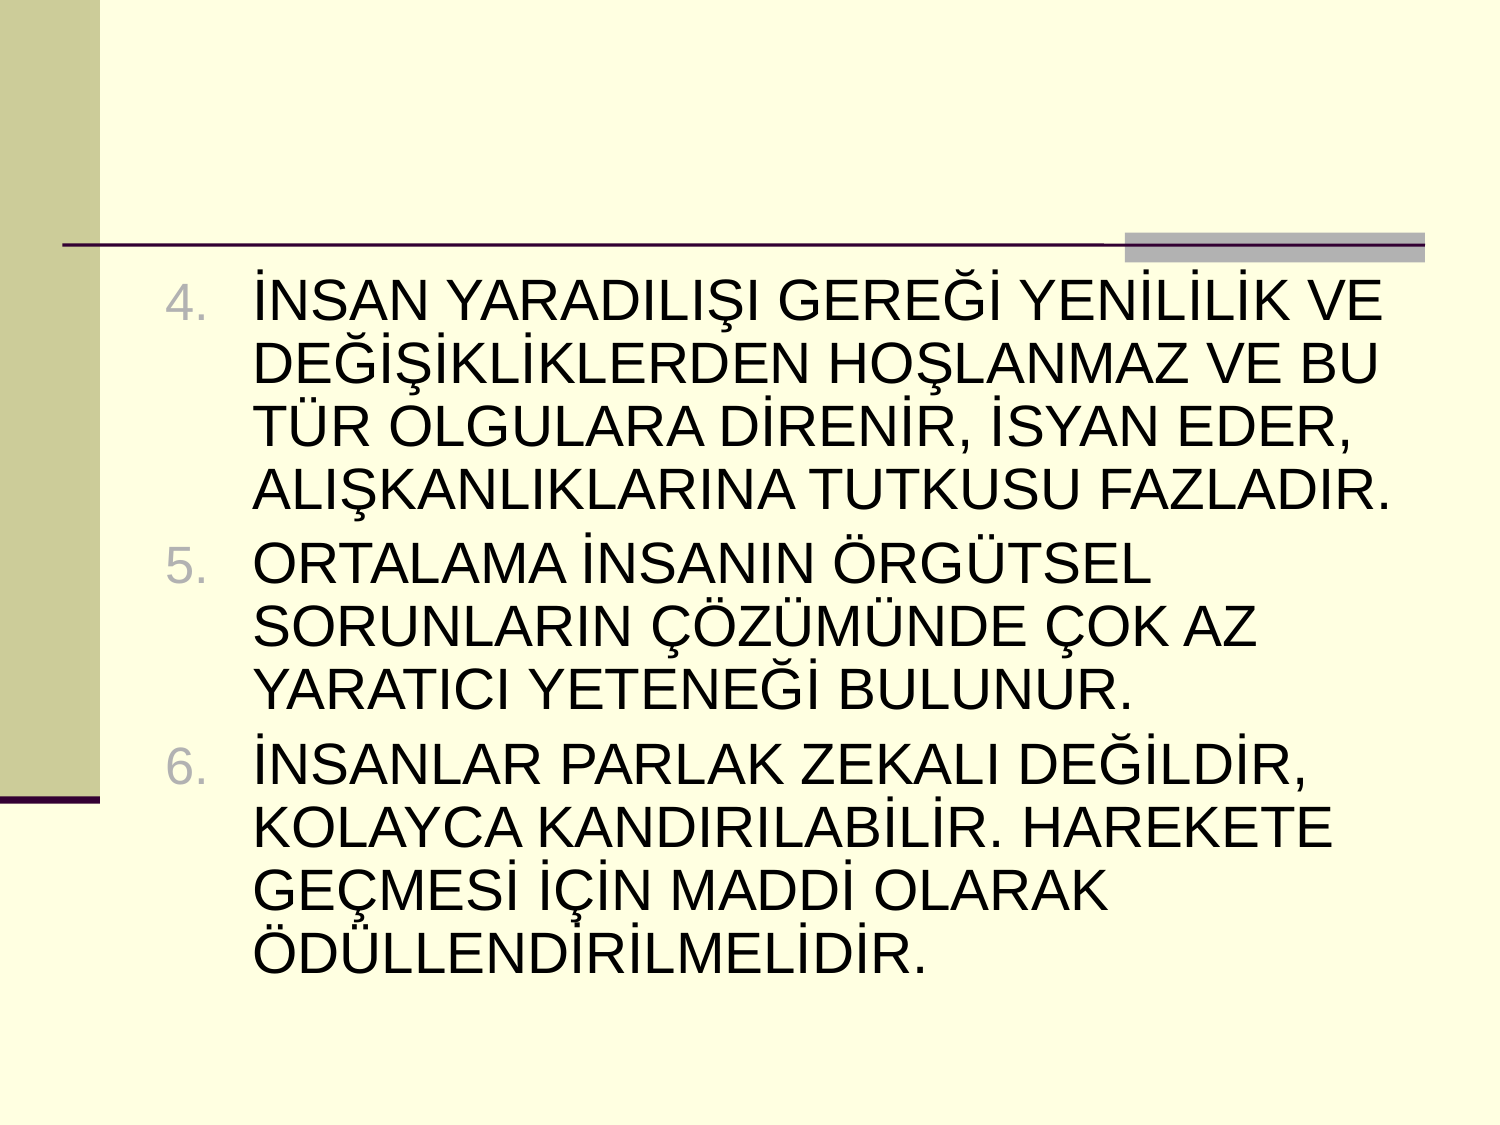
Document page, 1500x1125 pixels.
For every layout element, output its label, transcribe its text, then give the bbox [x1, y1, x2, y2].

list İNSAN YARADILIŞI GEREĞİ YENİLİLİK VE DEĞİŞİKLİKLERDEN HOŞLANMAZ VE BU TÜR OLGULARA DİRENİR, İSYAN EDER, ALIŞKANLIKLARINA TUTKUSU FAZLADIR. ORTALAMA İNSANIN ÖRGÜTSEL SORUNLARIN ÇÖZÜMÜNDE ÇOK AZ YARATICI YETENEĞİ BULUNUR. İNSANLAR PARLAK ZEKALI DEĞİLDİR, KOLAYCA KANDIRILABİLİR. HAREKETE GEÇMESİ İÇİN MADDİ OLARAK ÖDÜLLENDİRİLMELİDİR. [149, 262, 1426, 1006]
